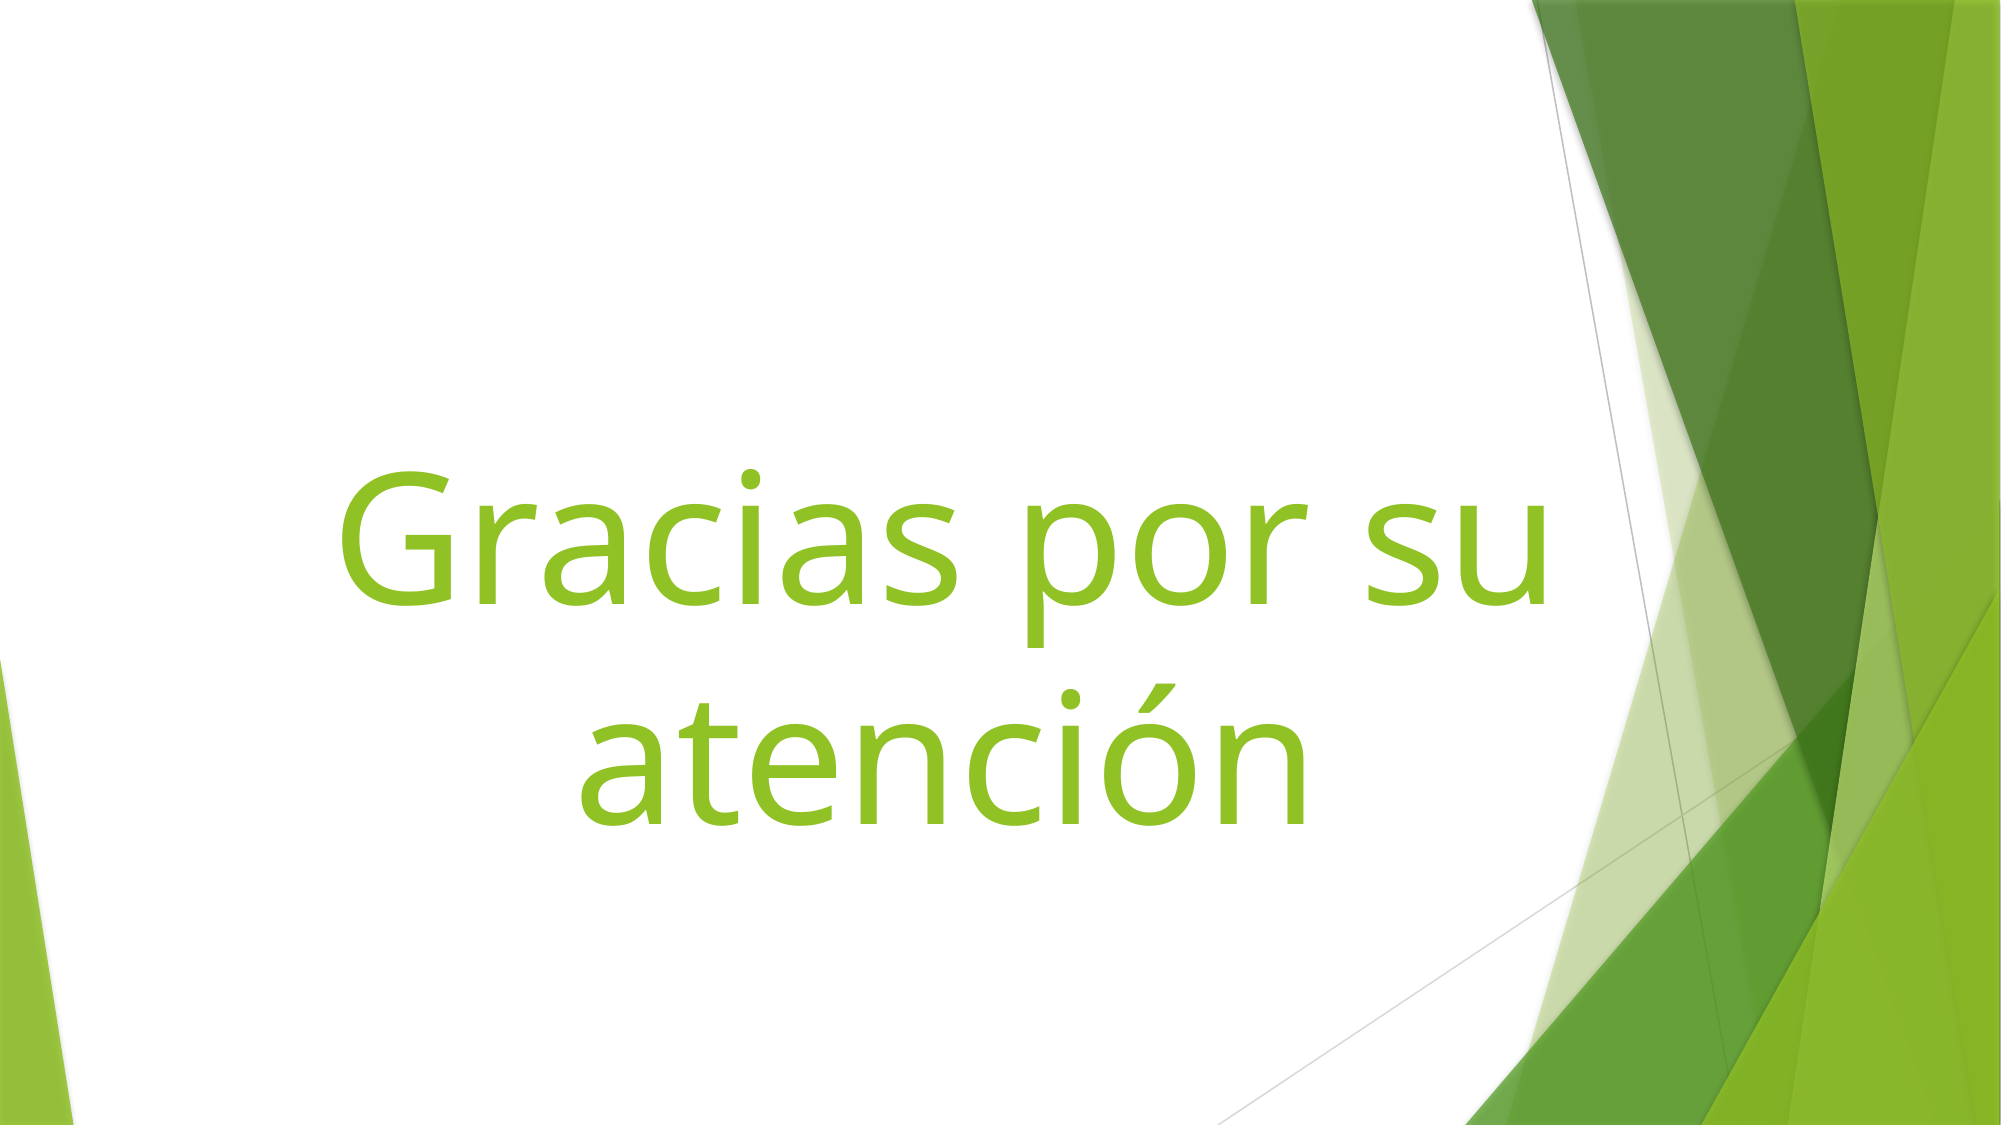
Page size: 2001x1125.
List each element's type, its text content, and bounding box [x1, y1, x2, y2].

title Gracias por su atención [240, 413, 1652, 631]
